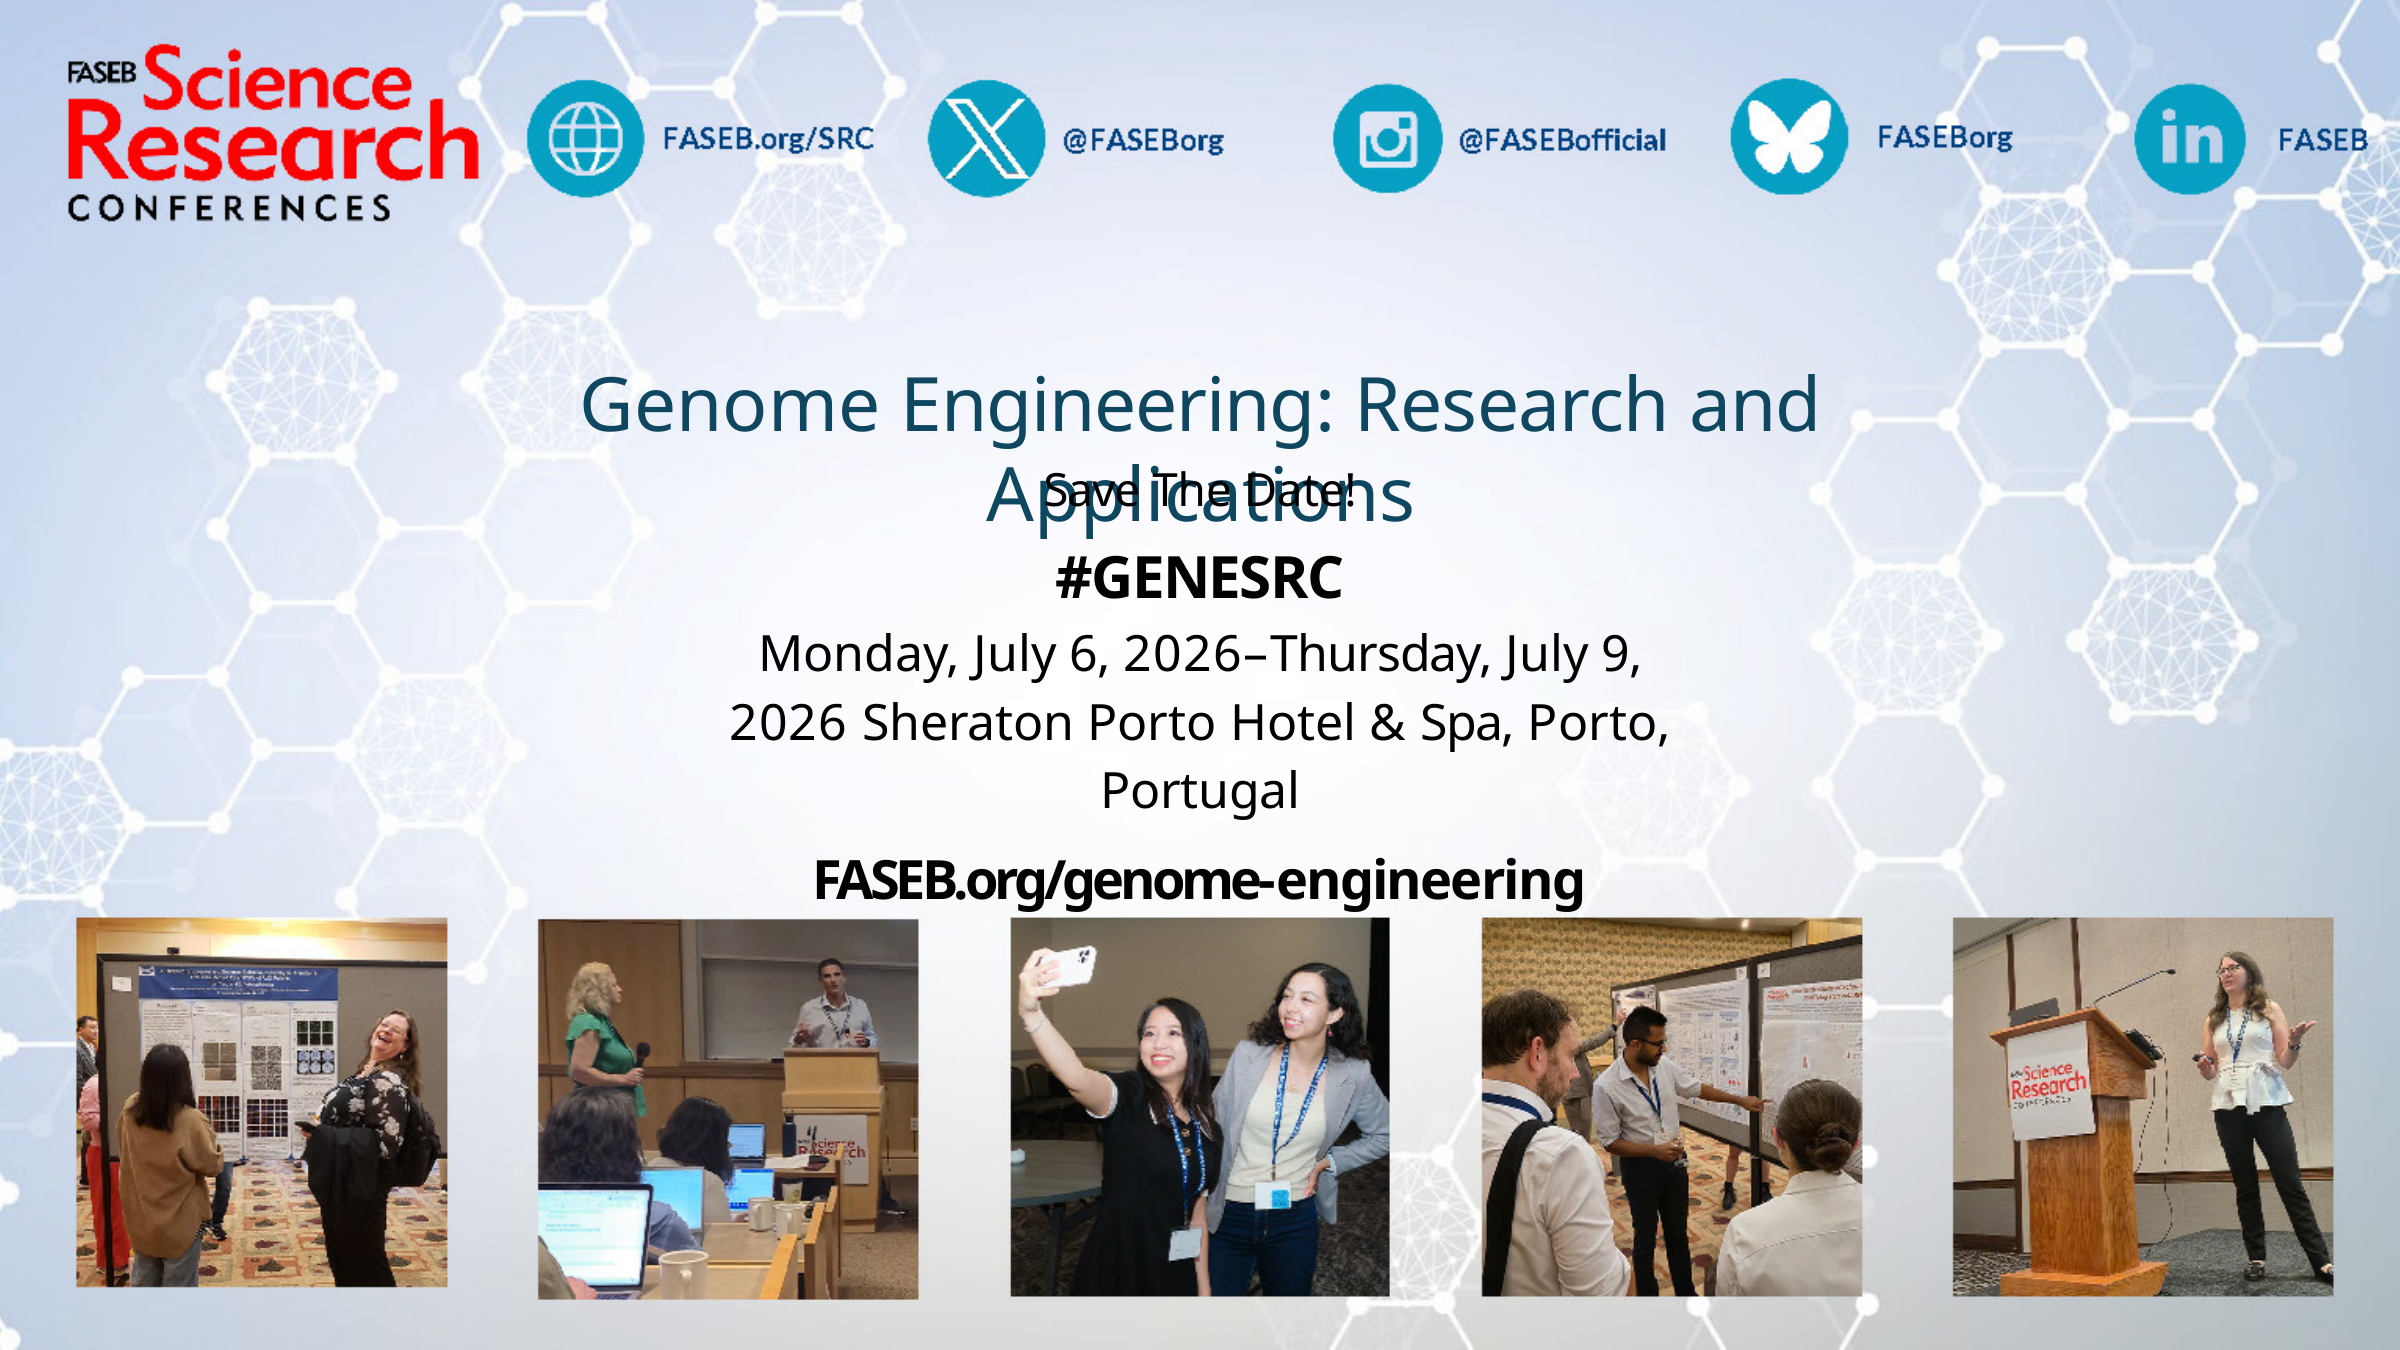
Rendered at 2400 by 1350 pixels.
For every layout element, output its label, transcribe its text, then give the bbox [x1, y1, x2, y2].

title Genome Engineering: Research and Applications [405, 353, 1995, 582]
picture [0, 0, 2400, 1350]
text_box Save The Date! #GENESRC Monday, July 6, 2026–Thursday, July 9, 2026 Sheraton Porto Hotel & Spa, Porto, Portugal FASEB.org/genome-engineering [704, 439, 1695, 911]
